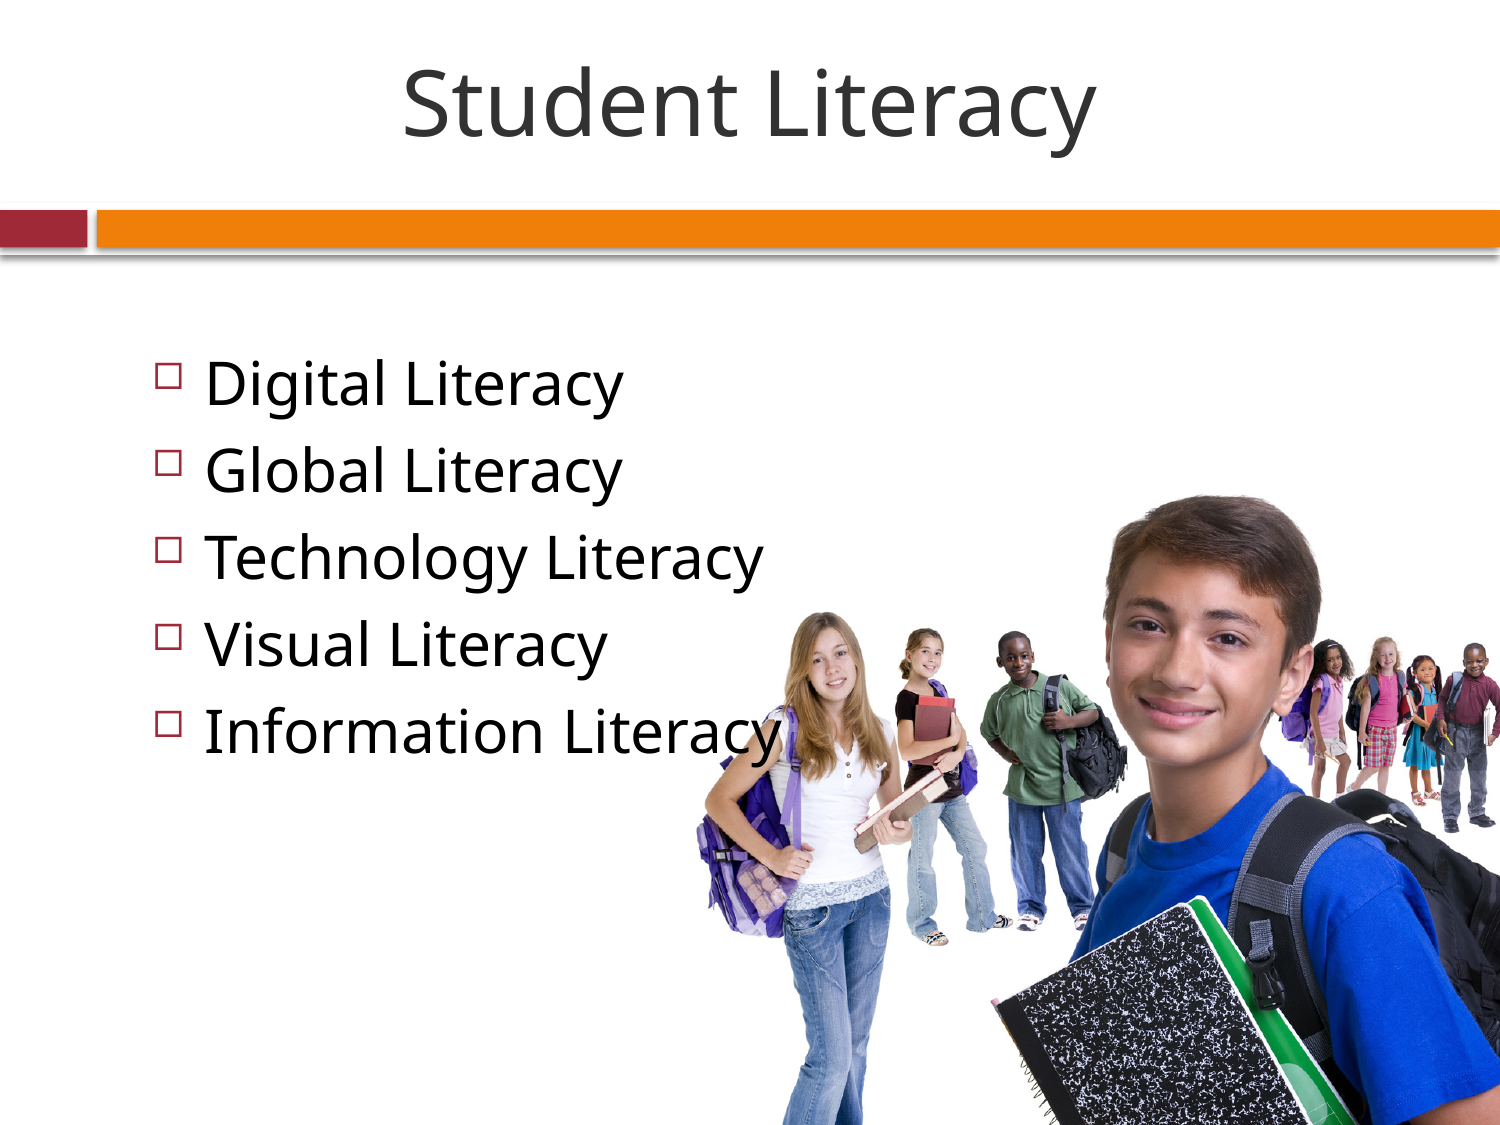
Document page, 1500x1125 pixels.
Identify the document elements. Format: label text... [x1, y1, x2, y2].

title Student Literacy [0, 37, 1500, 163]
picture [679, 487, 1500, 1125]
list Digital Literacy Global Literacy Technology Literacy Visual Literacy Information Literacy [137, 337, 1413, 838]
